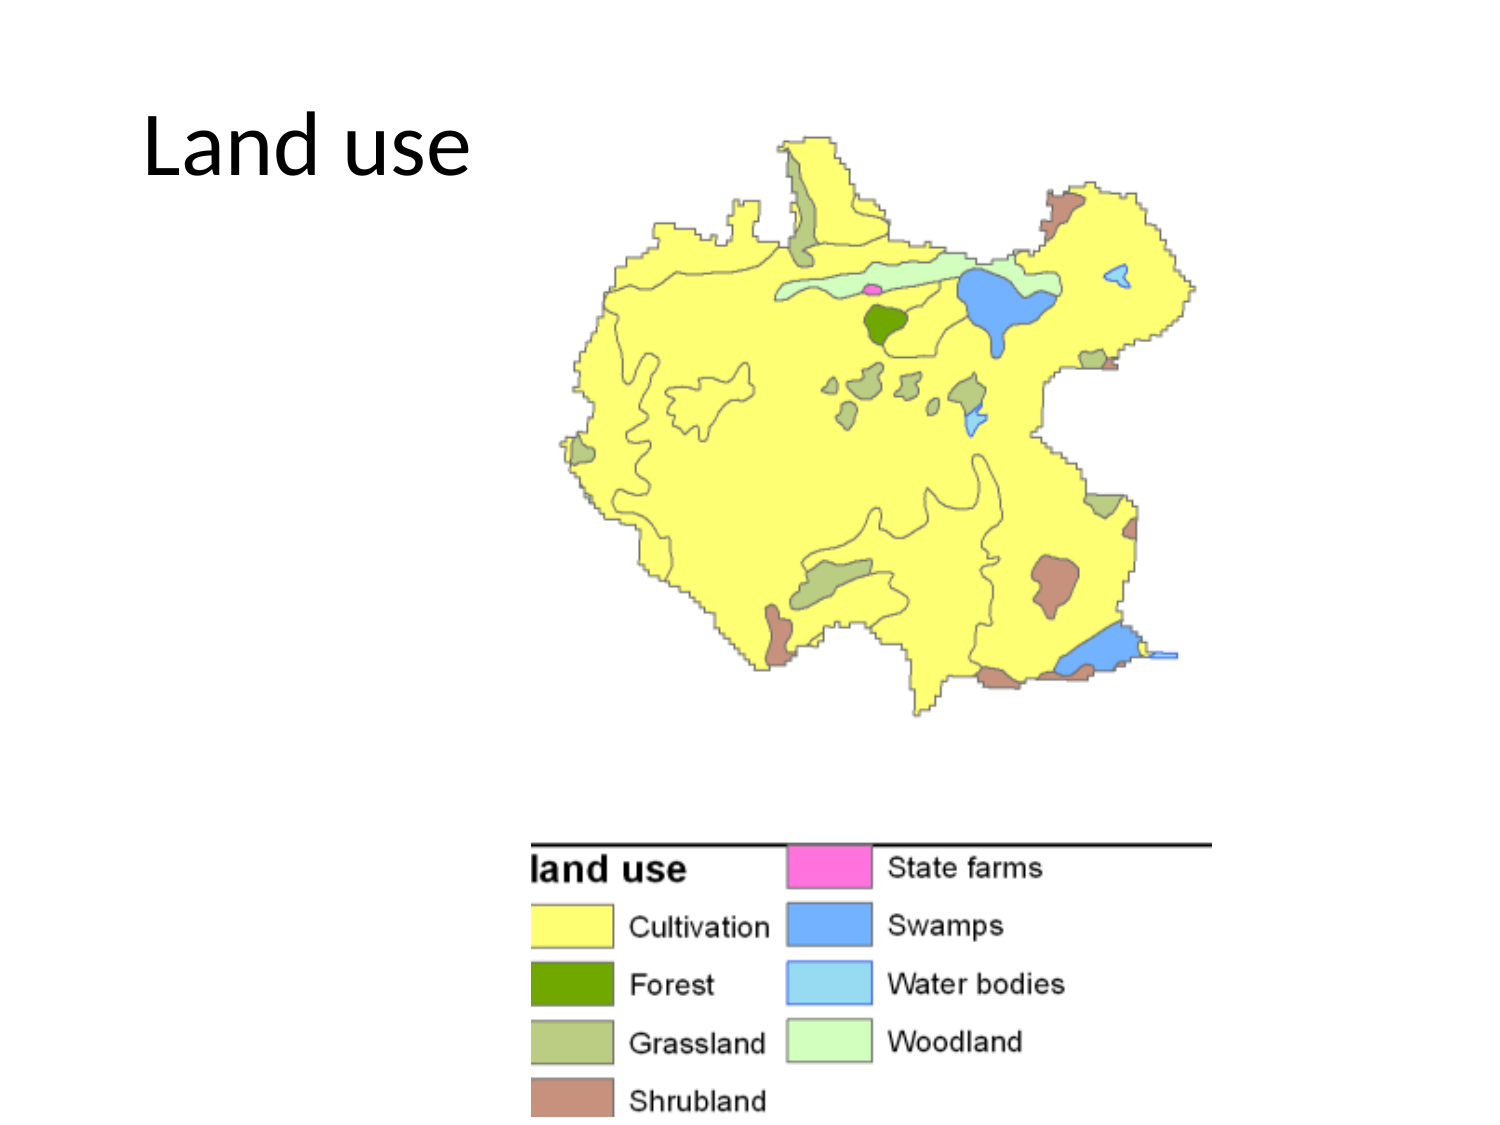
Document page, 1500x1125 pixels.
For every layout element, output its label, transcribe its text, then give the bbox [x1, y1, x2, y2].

title Land use [75, 45, 528, 233]
picture [530, 44, 1213, 1117]
